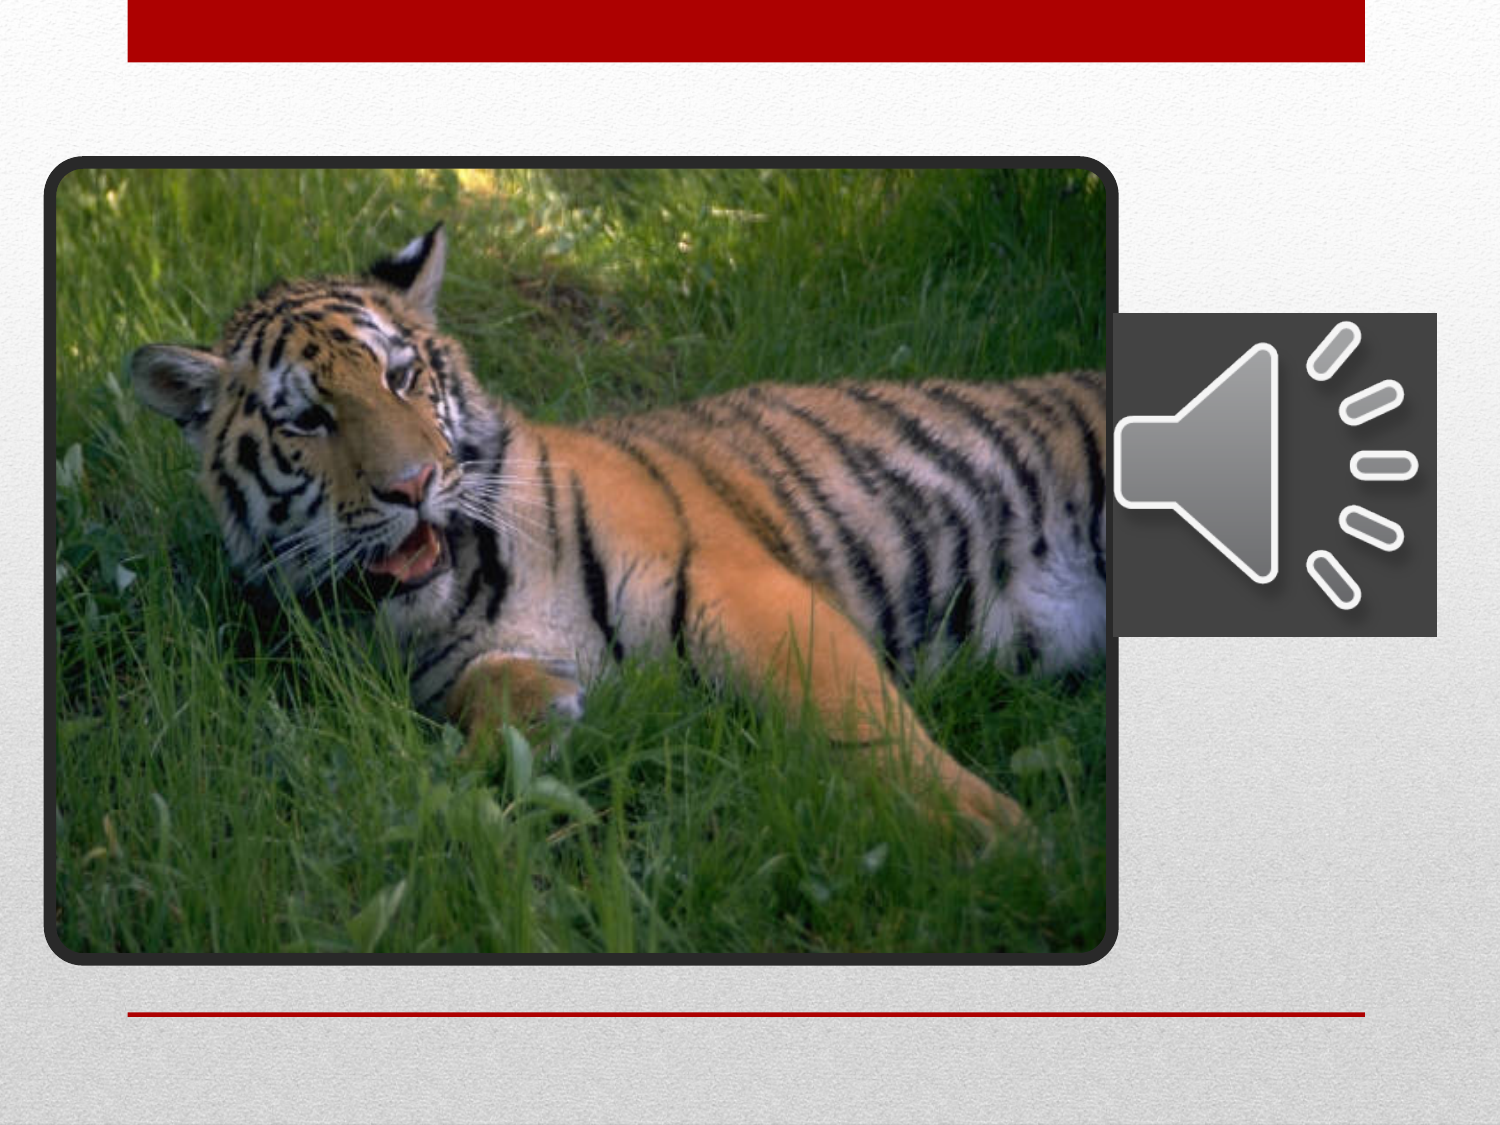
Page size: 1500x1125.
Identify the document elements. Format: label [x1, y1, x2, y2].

picture [1111, 311, 1439, 639]
list [49, 161, 1114, 961]
